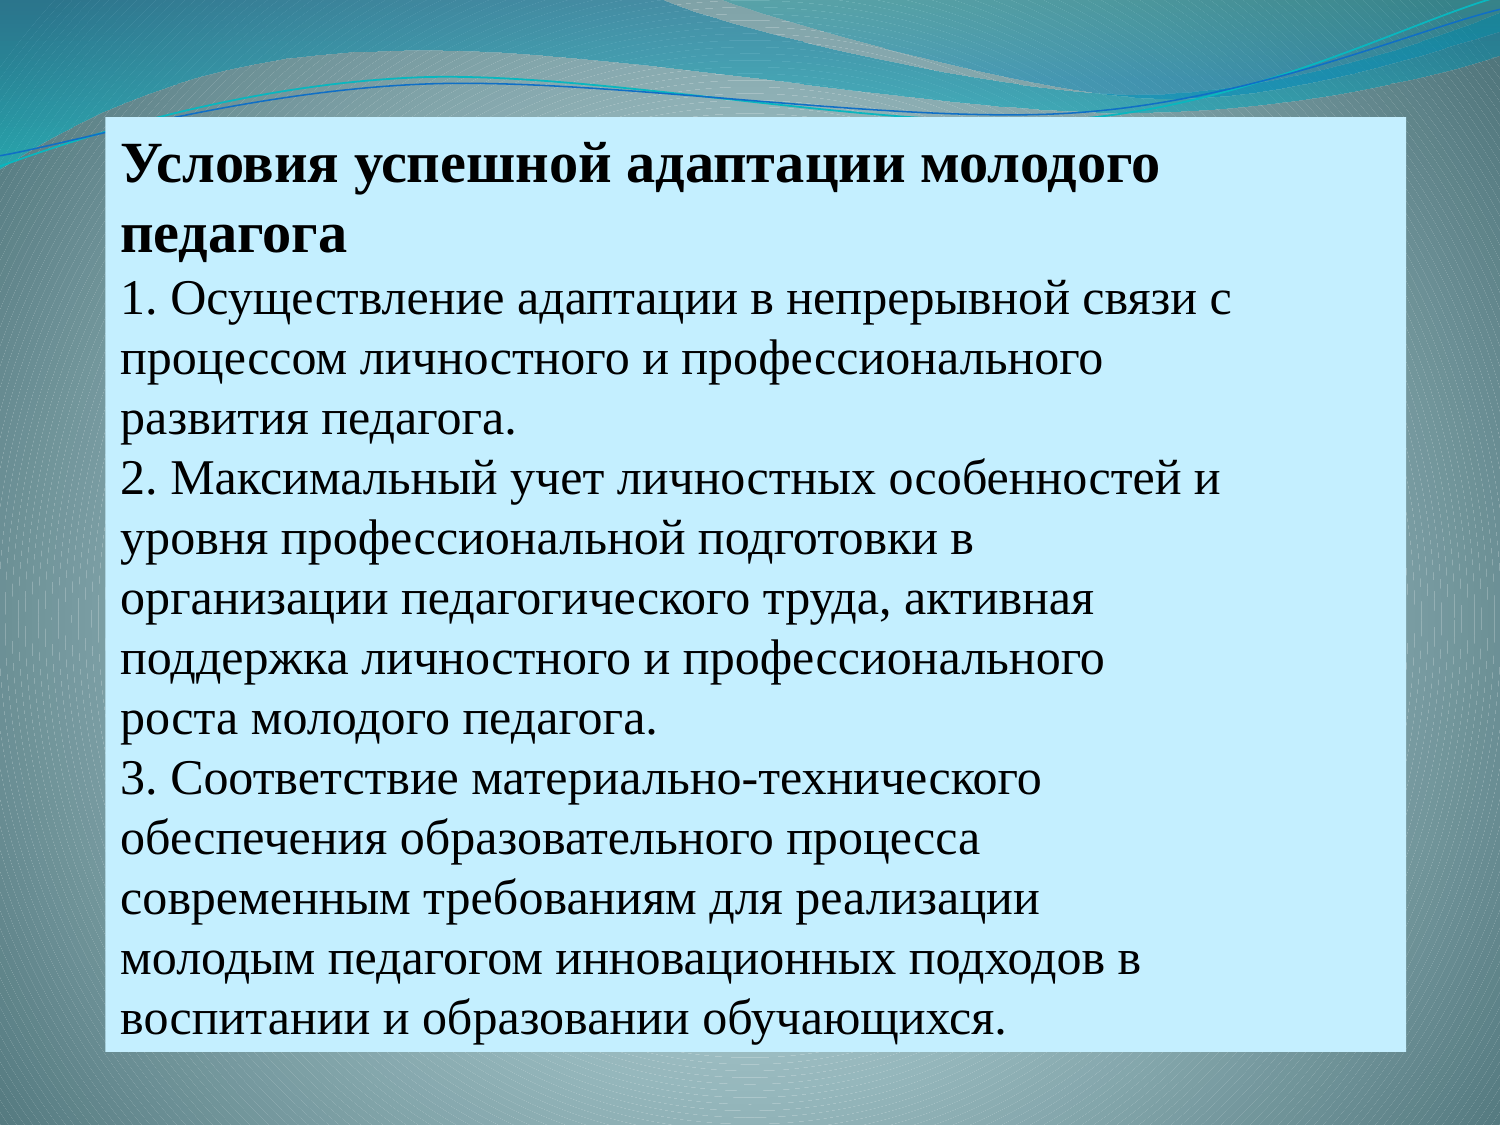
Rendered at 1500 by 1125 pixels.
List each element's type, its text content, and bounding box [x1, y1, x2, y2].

text_box Условия успешной адаптации молодого педагога 1. Осуществление адаптации в непрерывной связи с процессом личностного и профессионального развития педагога. 2. Максимальный учет личностных особенностей и уровня профессиональной подготовки в организации педагогического труда, активная поддержка личностного и профессионального роста молодого педагога. 3. Соответствие материально-технического обеспечения образовательного процесса современным требованиям для реализации молодым педагогом инновационных подходов в воспитании и образовании обучающихся. [105, 117, 1407, 1052]
